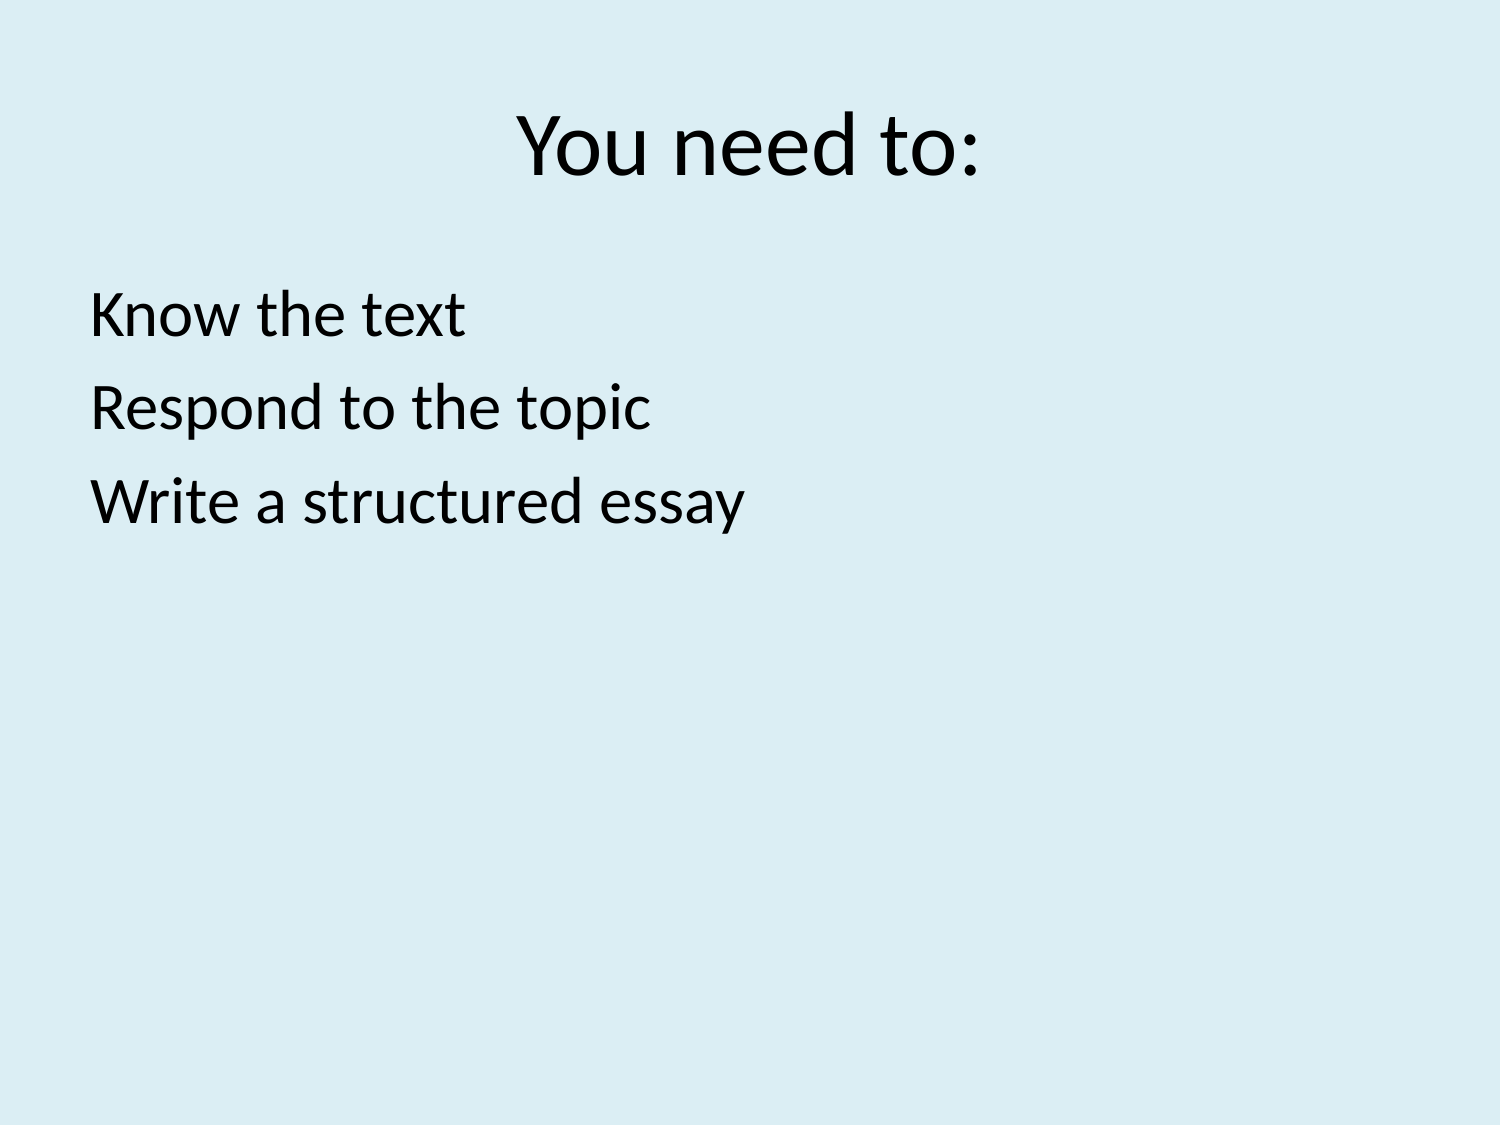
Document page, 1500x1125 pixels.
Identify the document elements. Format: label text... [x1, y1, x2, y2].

list Know the text Respond to the topic Write a structured essay [75, 262, 1425, 1005]
title You need to: [75, 45, 1425, 233]
